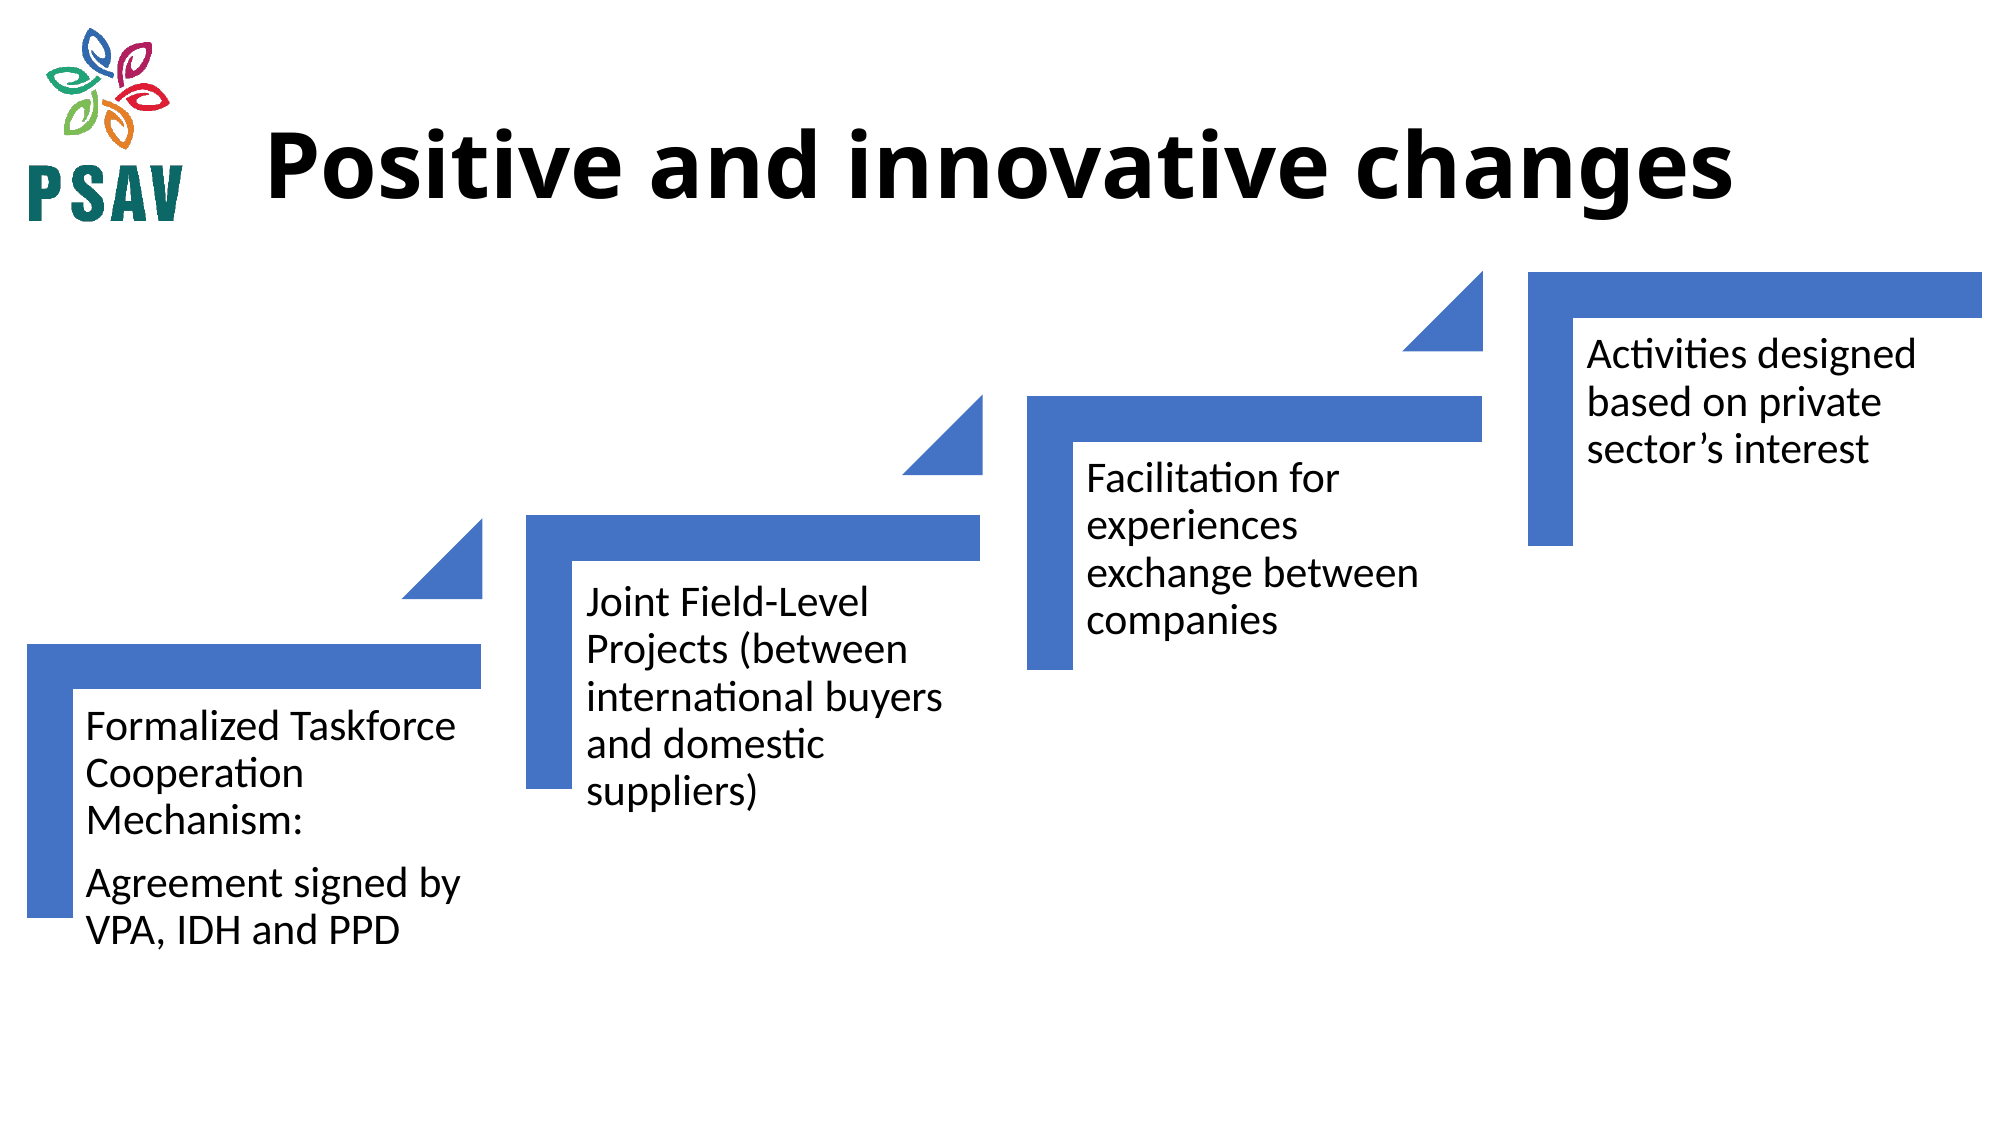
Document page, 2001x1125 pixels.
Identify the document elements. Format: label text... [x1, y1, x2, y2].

picture [26, 28, 189, 239]
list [26, 269, 1984, 1052]
title Positive and innovative changes [137, 59, 1863, 269]
